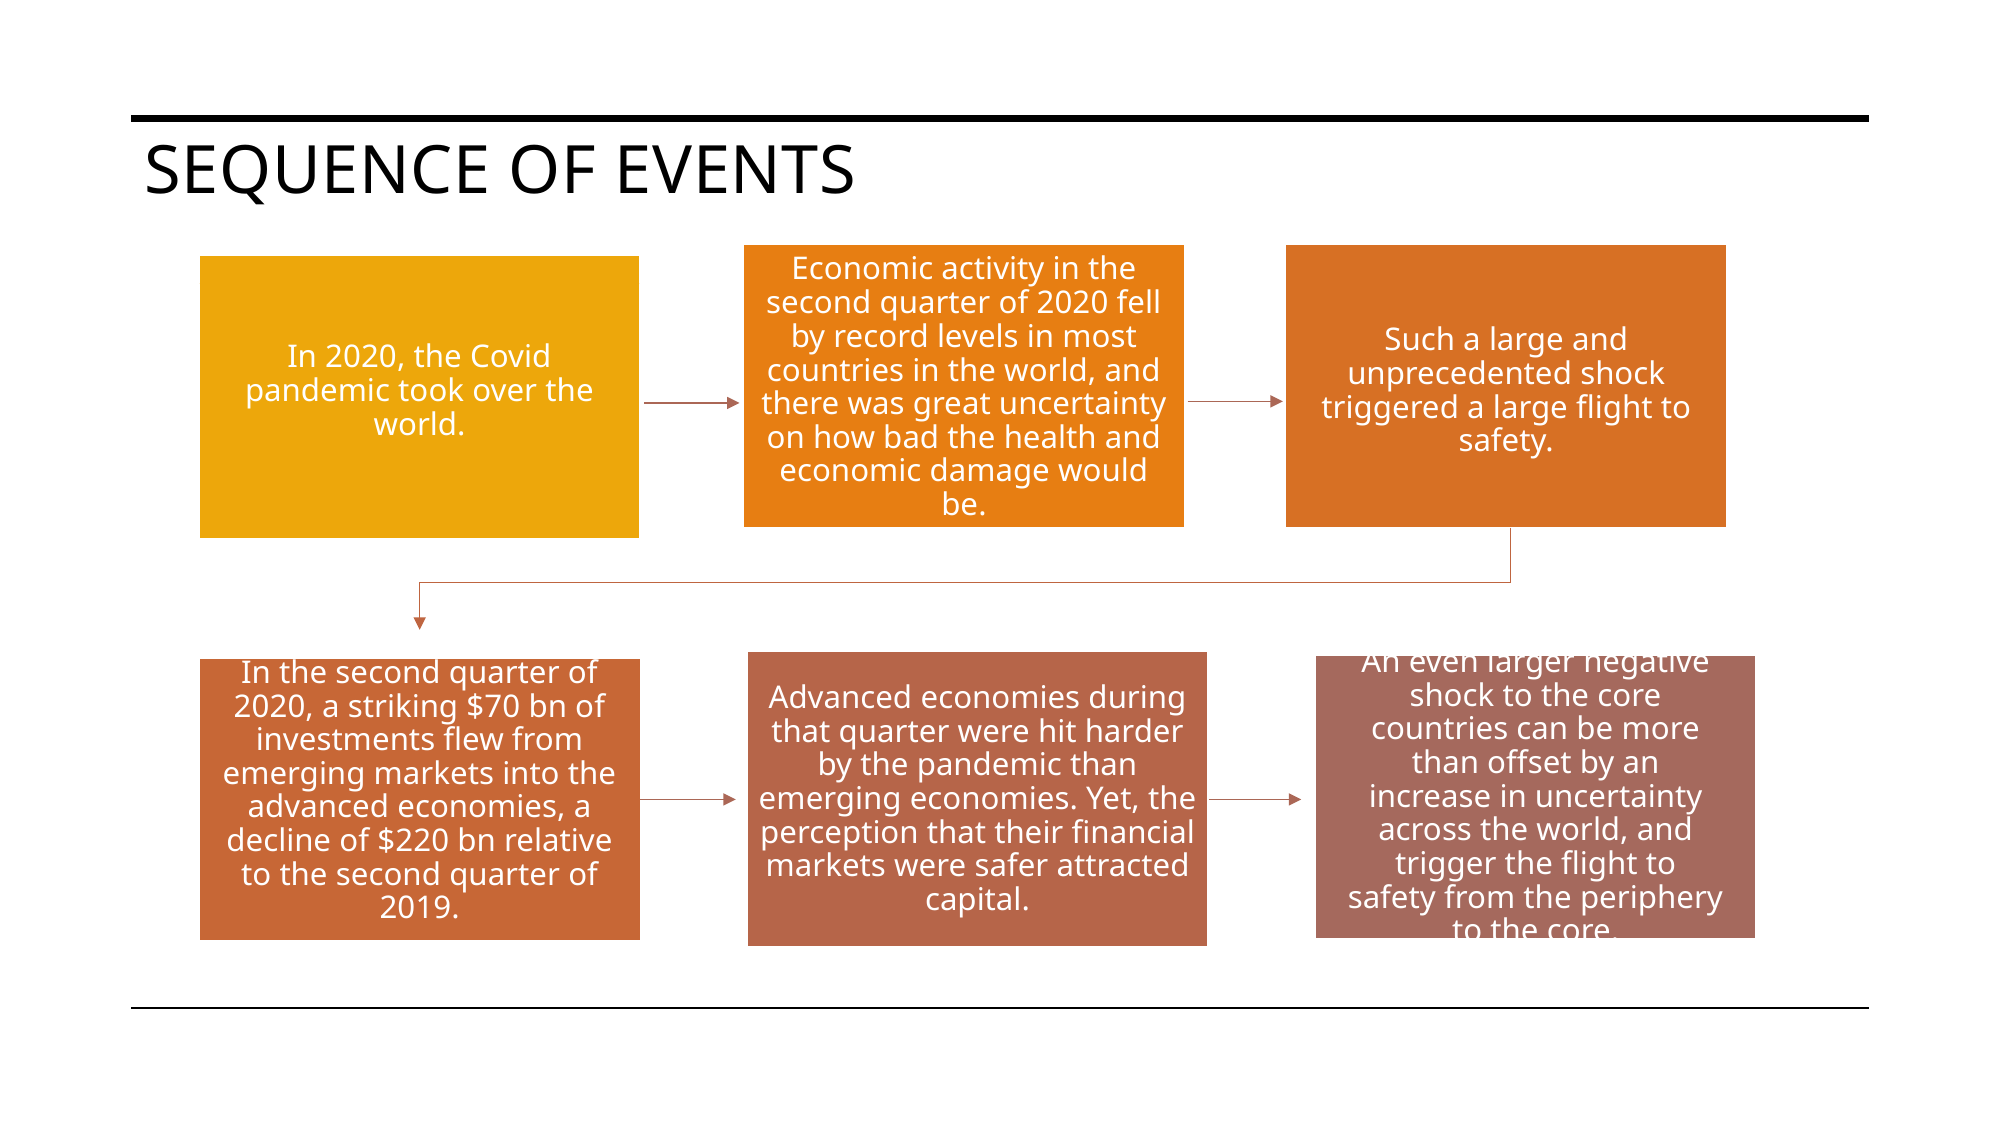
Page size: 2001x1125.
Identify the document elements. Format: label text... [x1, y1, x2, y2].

title Sequence of events [129, 119, 1855, 306]
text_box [198, 233, 1757, 951]
